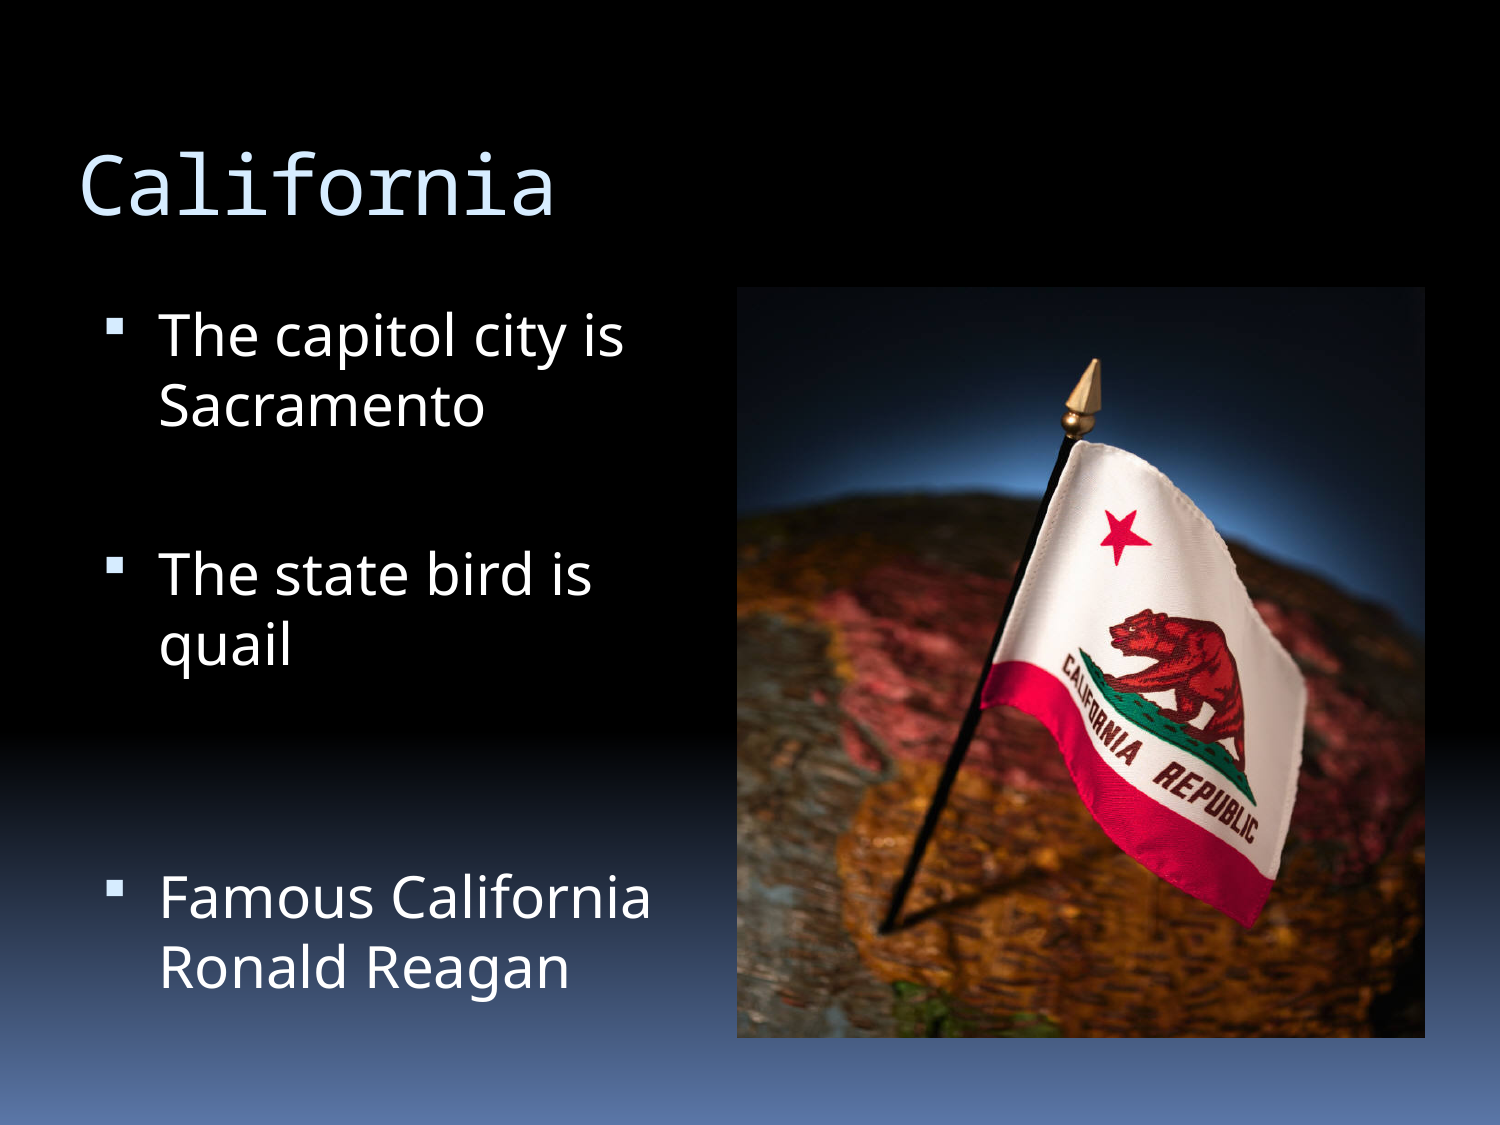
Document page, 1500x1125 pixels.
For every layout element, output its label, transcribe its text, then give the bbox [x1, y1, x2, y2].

picture [736, 286, 1426, 1038]
title California [62, 125, 1413, 275]
list The capitol city is Sacramento The state bird is quail Famous California Ronald Reagan [76, 290, 730, 1033]
